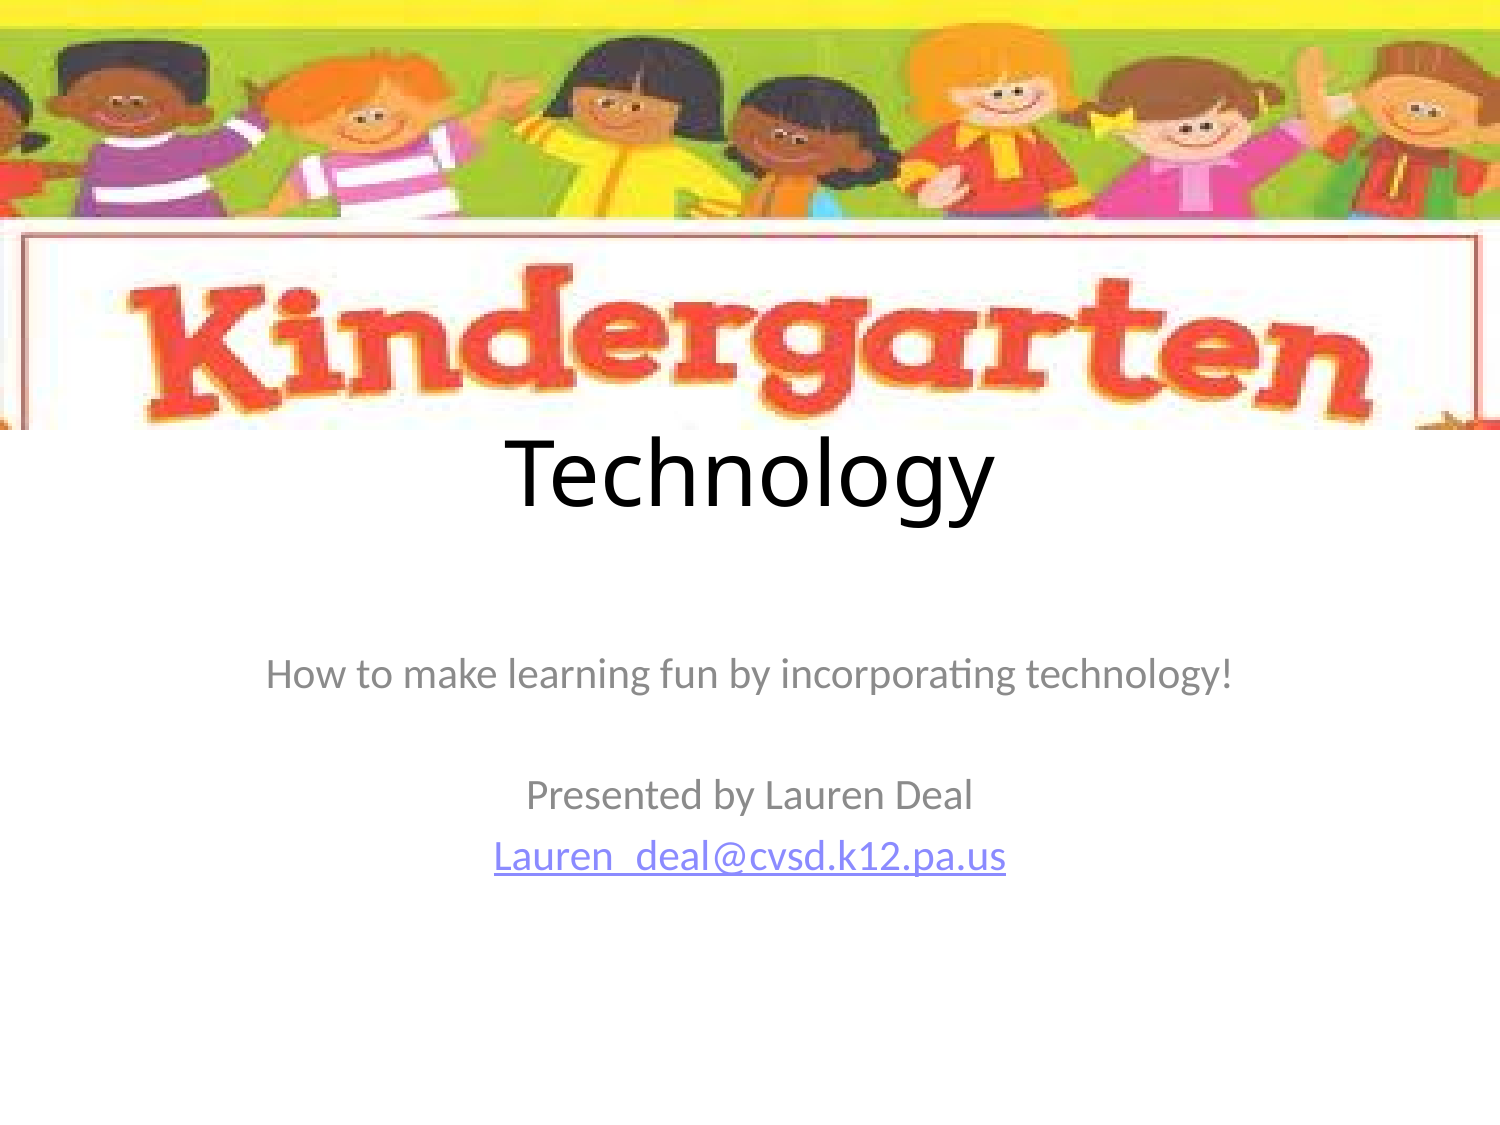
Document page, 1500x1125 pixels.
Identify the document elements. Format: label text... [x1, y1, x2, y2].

subtitle How to make learning fun by incorporating technology! Presented by Lauren Deal Lauren_deal@cvsd.k12.pa.us [225, 637, 1275, 925]
title Technology [112, 440, 1388, 591]
picture [0, 0, 1500, 431]
